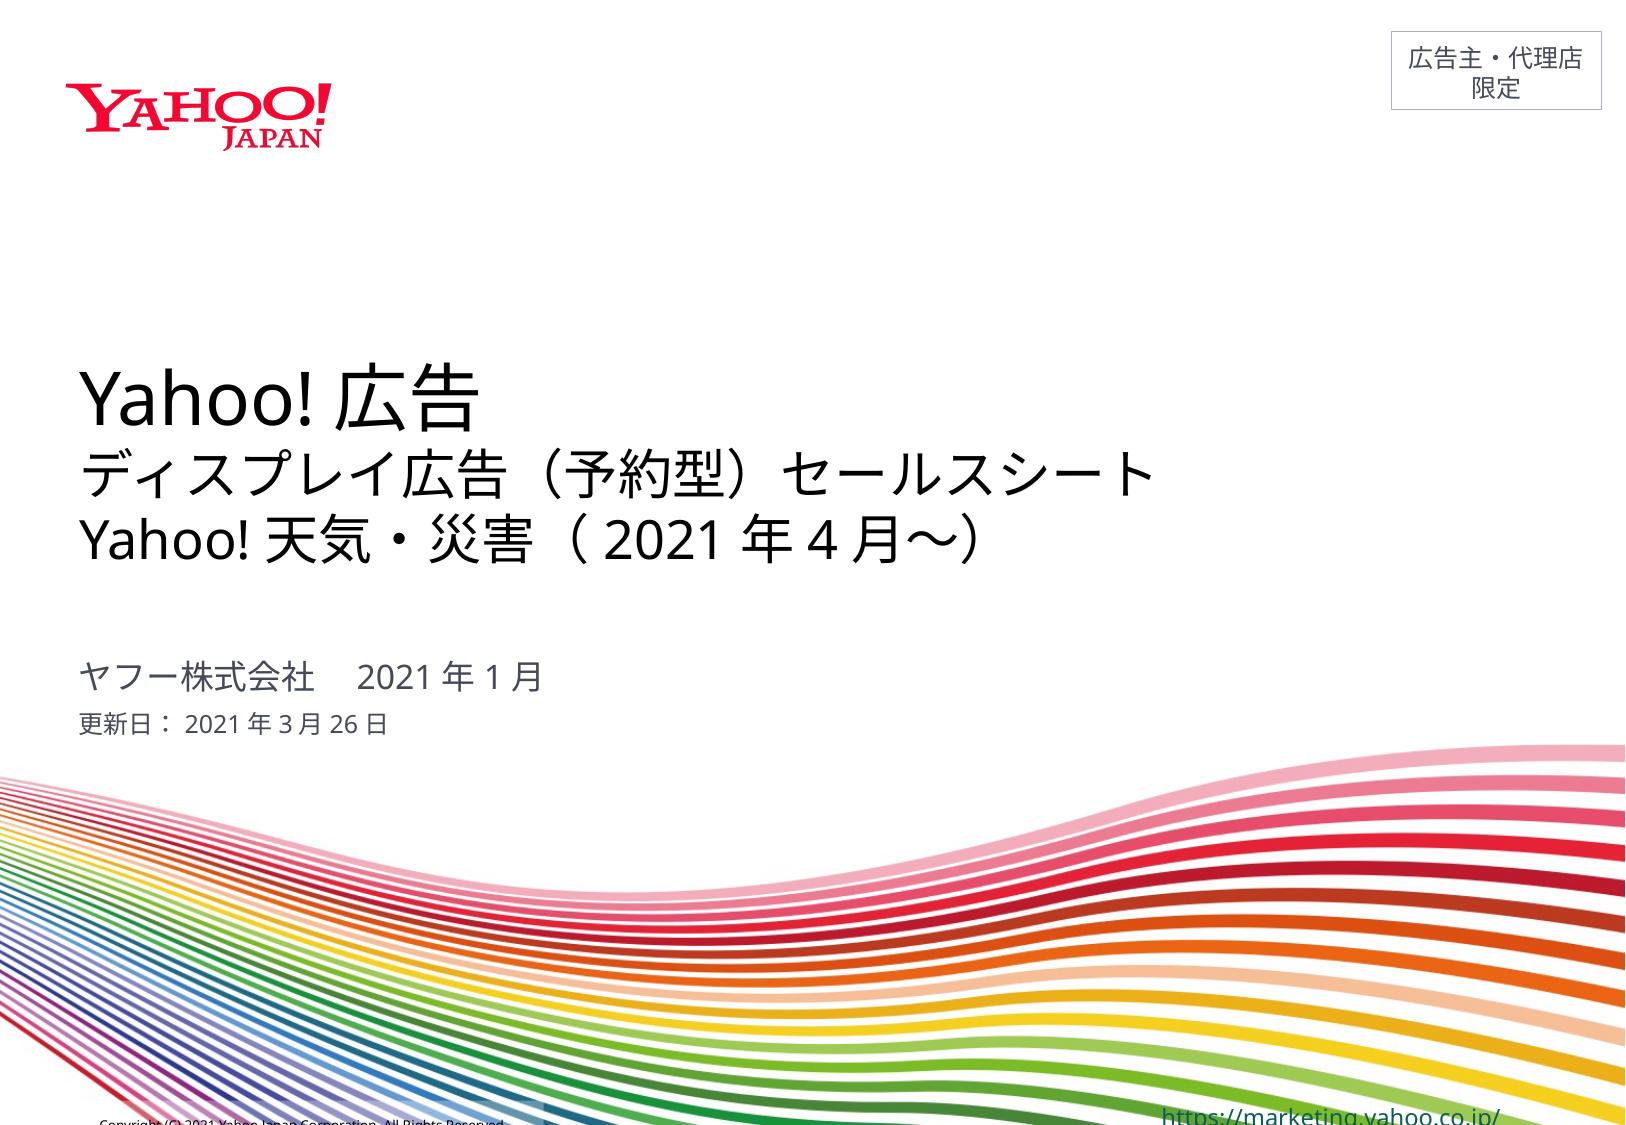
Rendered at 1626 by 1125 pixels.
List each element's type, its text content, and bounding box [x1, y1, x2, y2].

picture [0, 743, 1625, 1125]
text_box ヤフー株式会社 2021年1月 更新日：2021年3月26日 [63, 646, 650, 740]
text_box Yahoo!広告 ディスプレイ広告（予約型）セールスシート Yahoo!天気・災害（2021年4月～） [64, 343, 1545, 578]
picture [39, 66, 358, 165]
